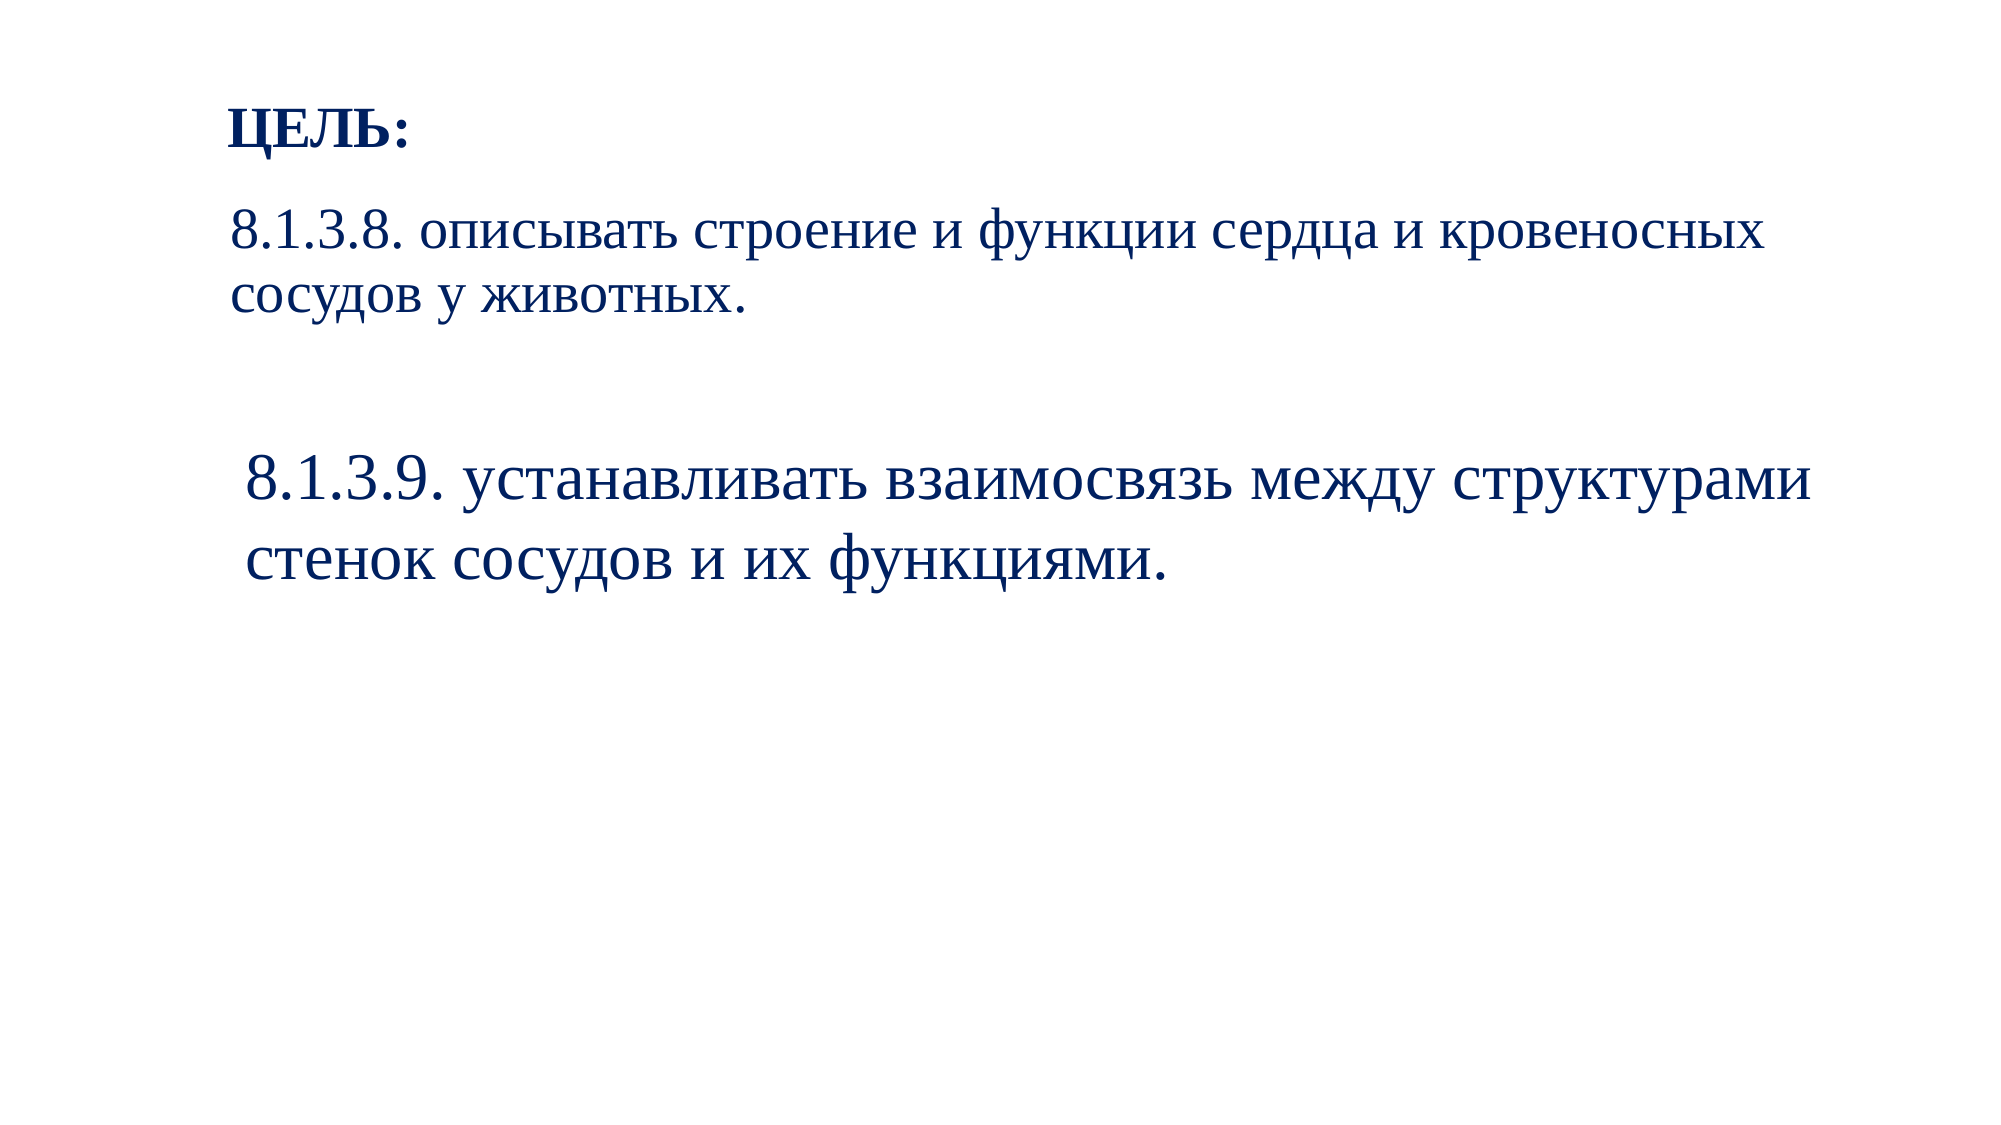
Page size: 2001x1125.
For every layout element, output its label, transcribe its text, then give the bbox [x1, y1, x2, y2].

table_header 8.1.3.8. описывать строение и функции сердца и кровеносных сосудов у животных. [212, 197, 1820, 366]
text_box 8.1.3.9. устанавливать взаимосвязь между структурами стенок сосудов и их функциями. [230, 425, 1948, 601]
text_box ЦЕЛЬ: [212, 81, 427, 167]
